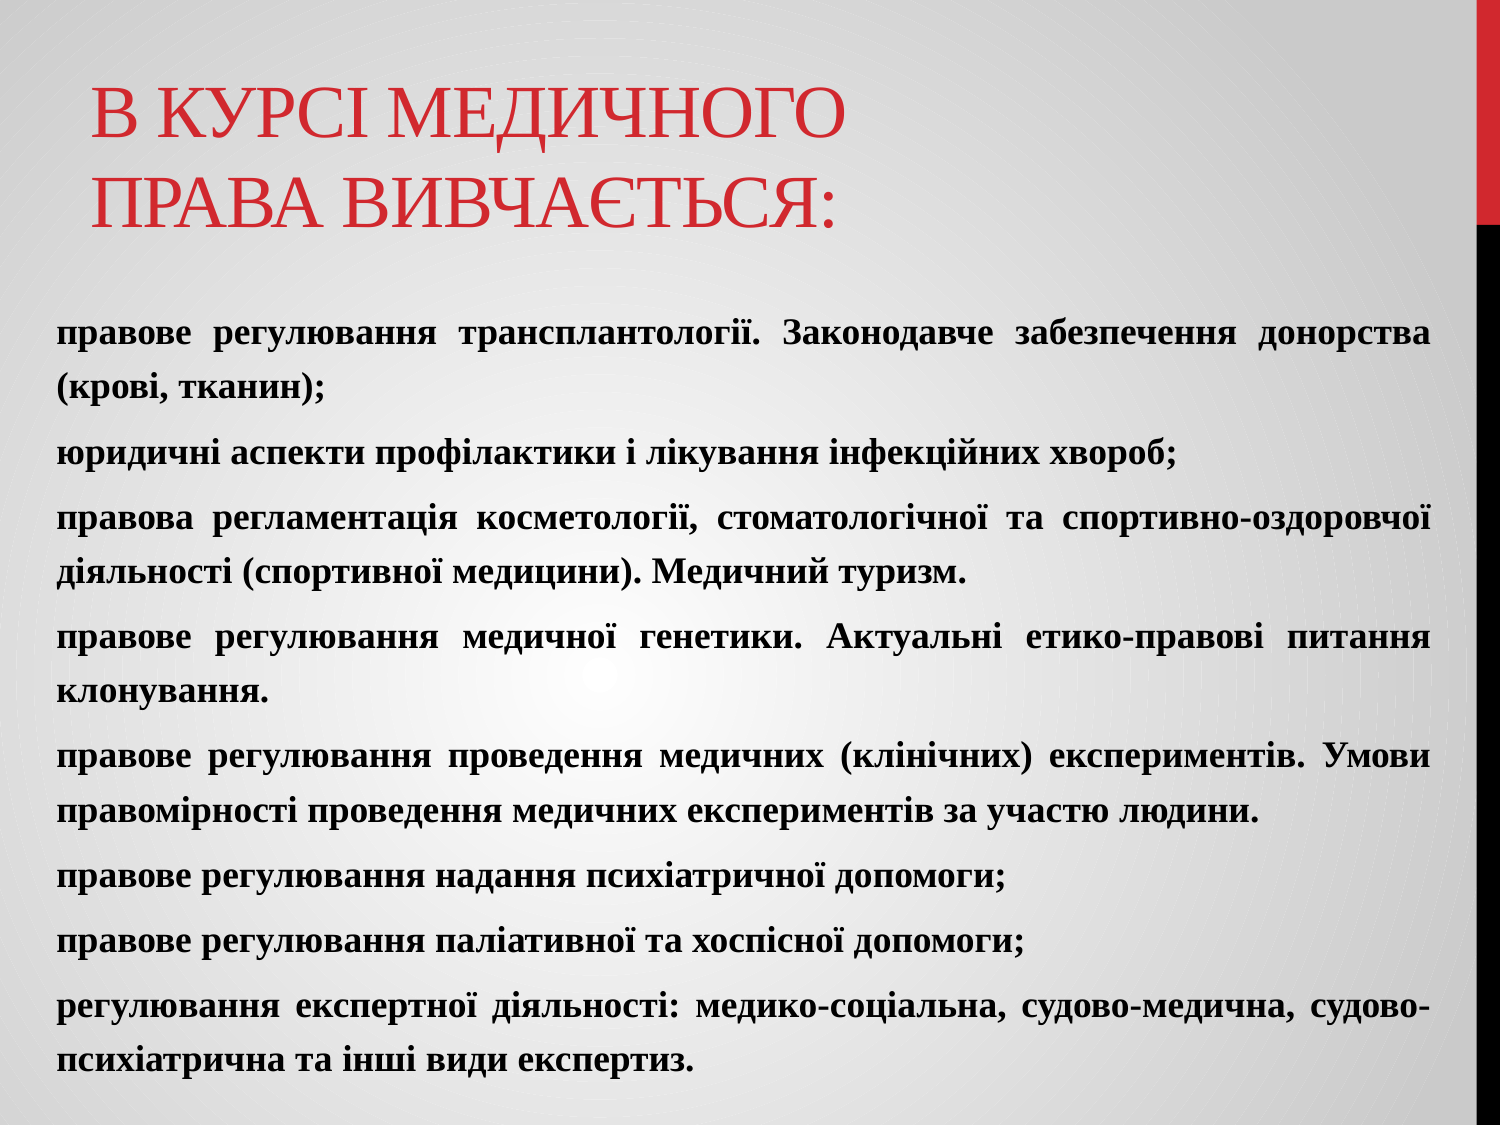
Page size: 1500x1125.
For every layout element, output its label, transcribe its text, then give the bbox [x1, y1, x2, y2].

title В курсі Медичного права вивчається: [75, 25, 1025, 250]
list правове регулювання трансплантології. Законодавче забезпечення донорства (крові, тканин); юридичні аспекти профілактики і лікування інфекційних хвороб; правова регламентація косметології, стоматологічної та спортивно-оздоровчої діяльності (спортивної медицини). Медичний туризм. правове регулювання медичної генетики. Актуальні етико-правові питання клонування. правове регулювання проведення медичних (клінічних) експериментів. Умови правомірності проведення медичних експериментів за участю людини. правове регулювання надання психіатричної допомоги; правове регулювання паліативної та хоспісної допомоги; регулювання експертної діяльності: медико-соціальна, судово-медична, судово-психіатрична та інші види експертиз. [41, 290, 1447, 1092]
